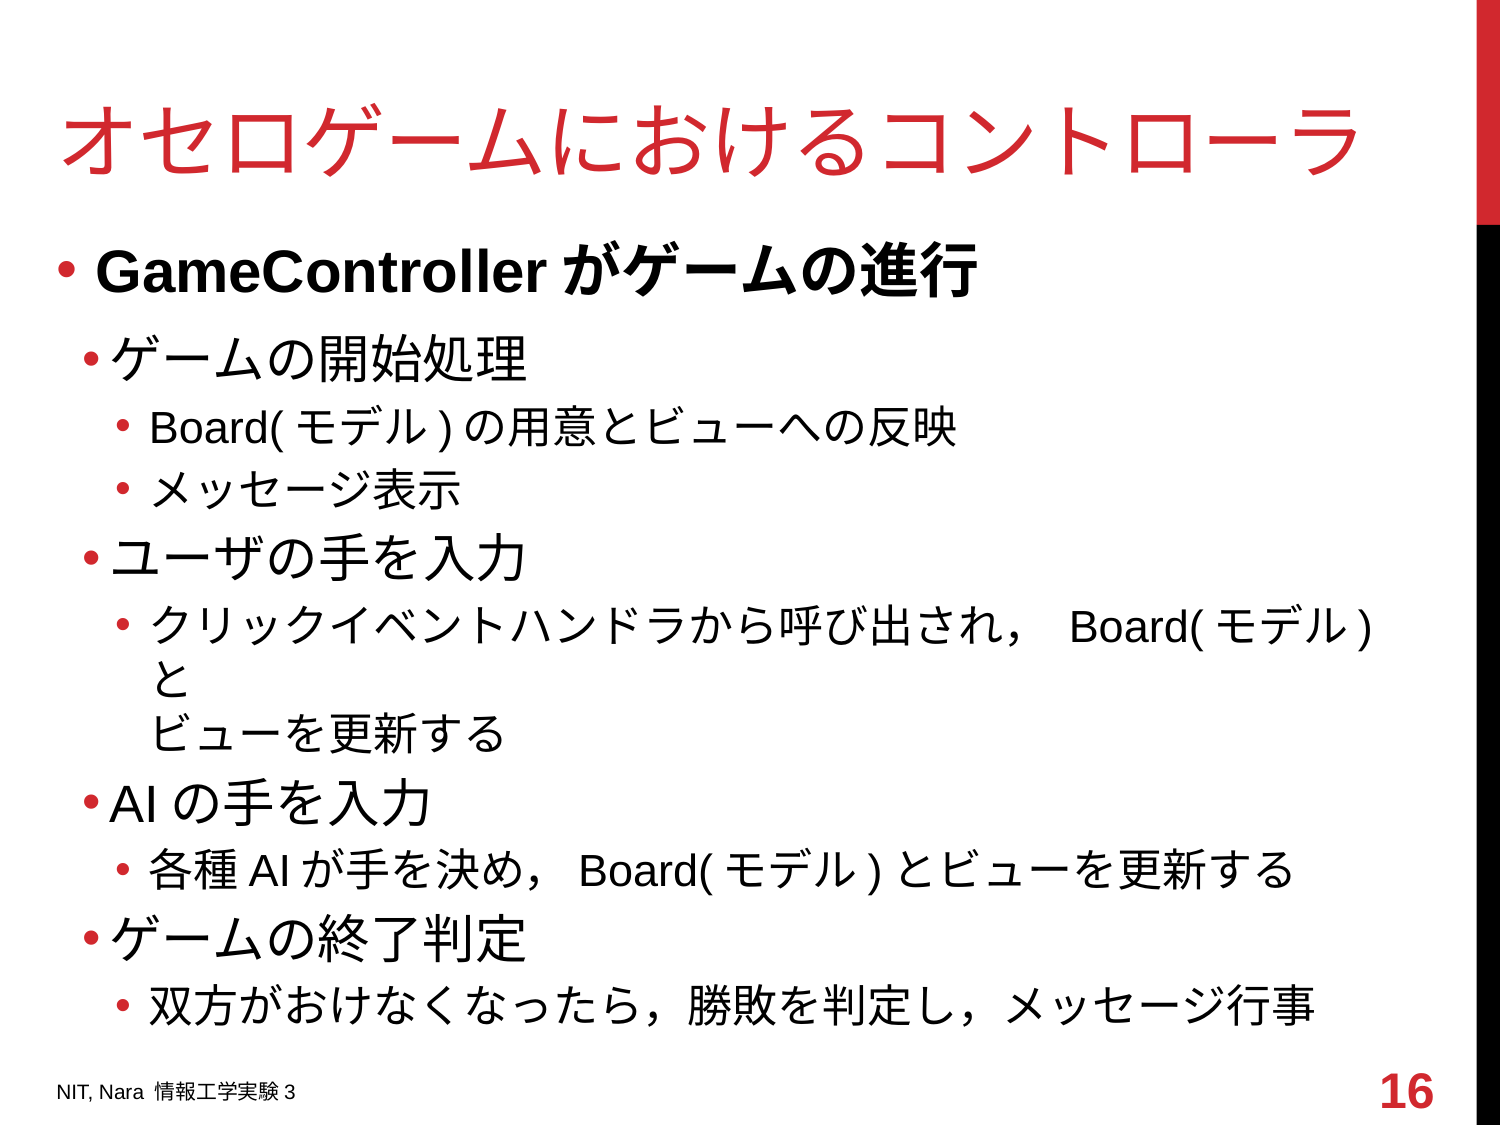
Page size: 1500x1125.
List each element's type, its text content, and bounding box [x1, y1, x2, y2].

slide_number 16 [1364, 1058, 1475, 1119]
footer NIT, Nara 情報工学実験3 [41, 1071, 604, 1118]
list GameControllerがゲームの進行 ゲームの開始処理 Board(モデル)の用意とビューへの反映 メッセージ表示 ユーザの手を入力 クリックイベントハンドラから呼び出され， Board(モデル)と ビューを更新する AIの手を入力 各種AIが手を決め，Board(モデル)とビューを更新する ゲームの終了判定 双方がおけなくなったら，勝敗を判定し，メッセージ行事 [41, 224, 1436, 1047]
title オセロゲームにおけるコントローラ [41, 25, 1436, 197]
